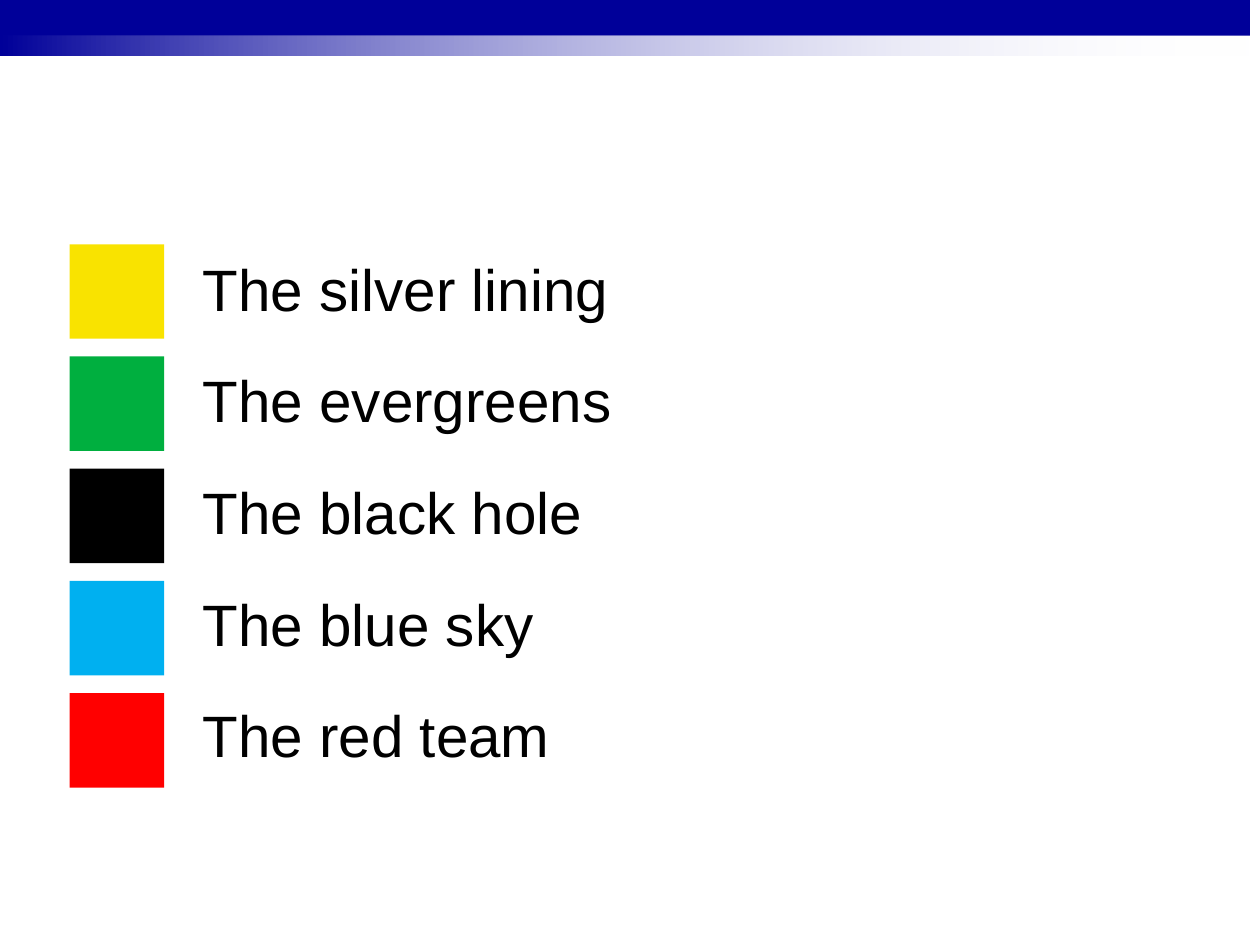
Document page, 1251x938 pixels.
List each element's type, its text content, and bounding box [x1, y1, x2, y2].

text_box [68, 691, 166, 790]
text_box [68, 242, 166, 341]
text_box [68, 354, 166, 453]
list The silver lining The evergreens The black hole The blue sky The red team [187, 161, 1250, 861]
text_box [68, 467, 166, 565]
text_box [68, 579, 166, 677]
